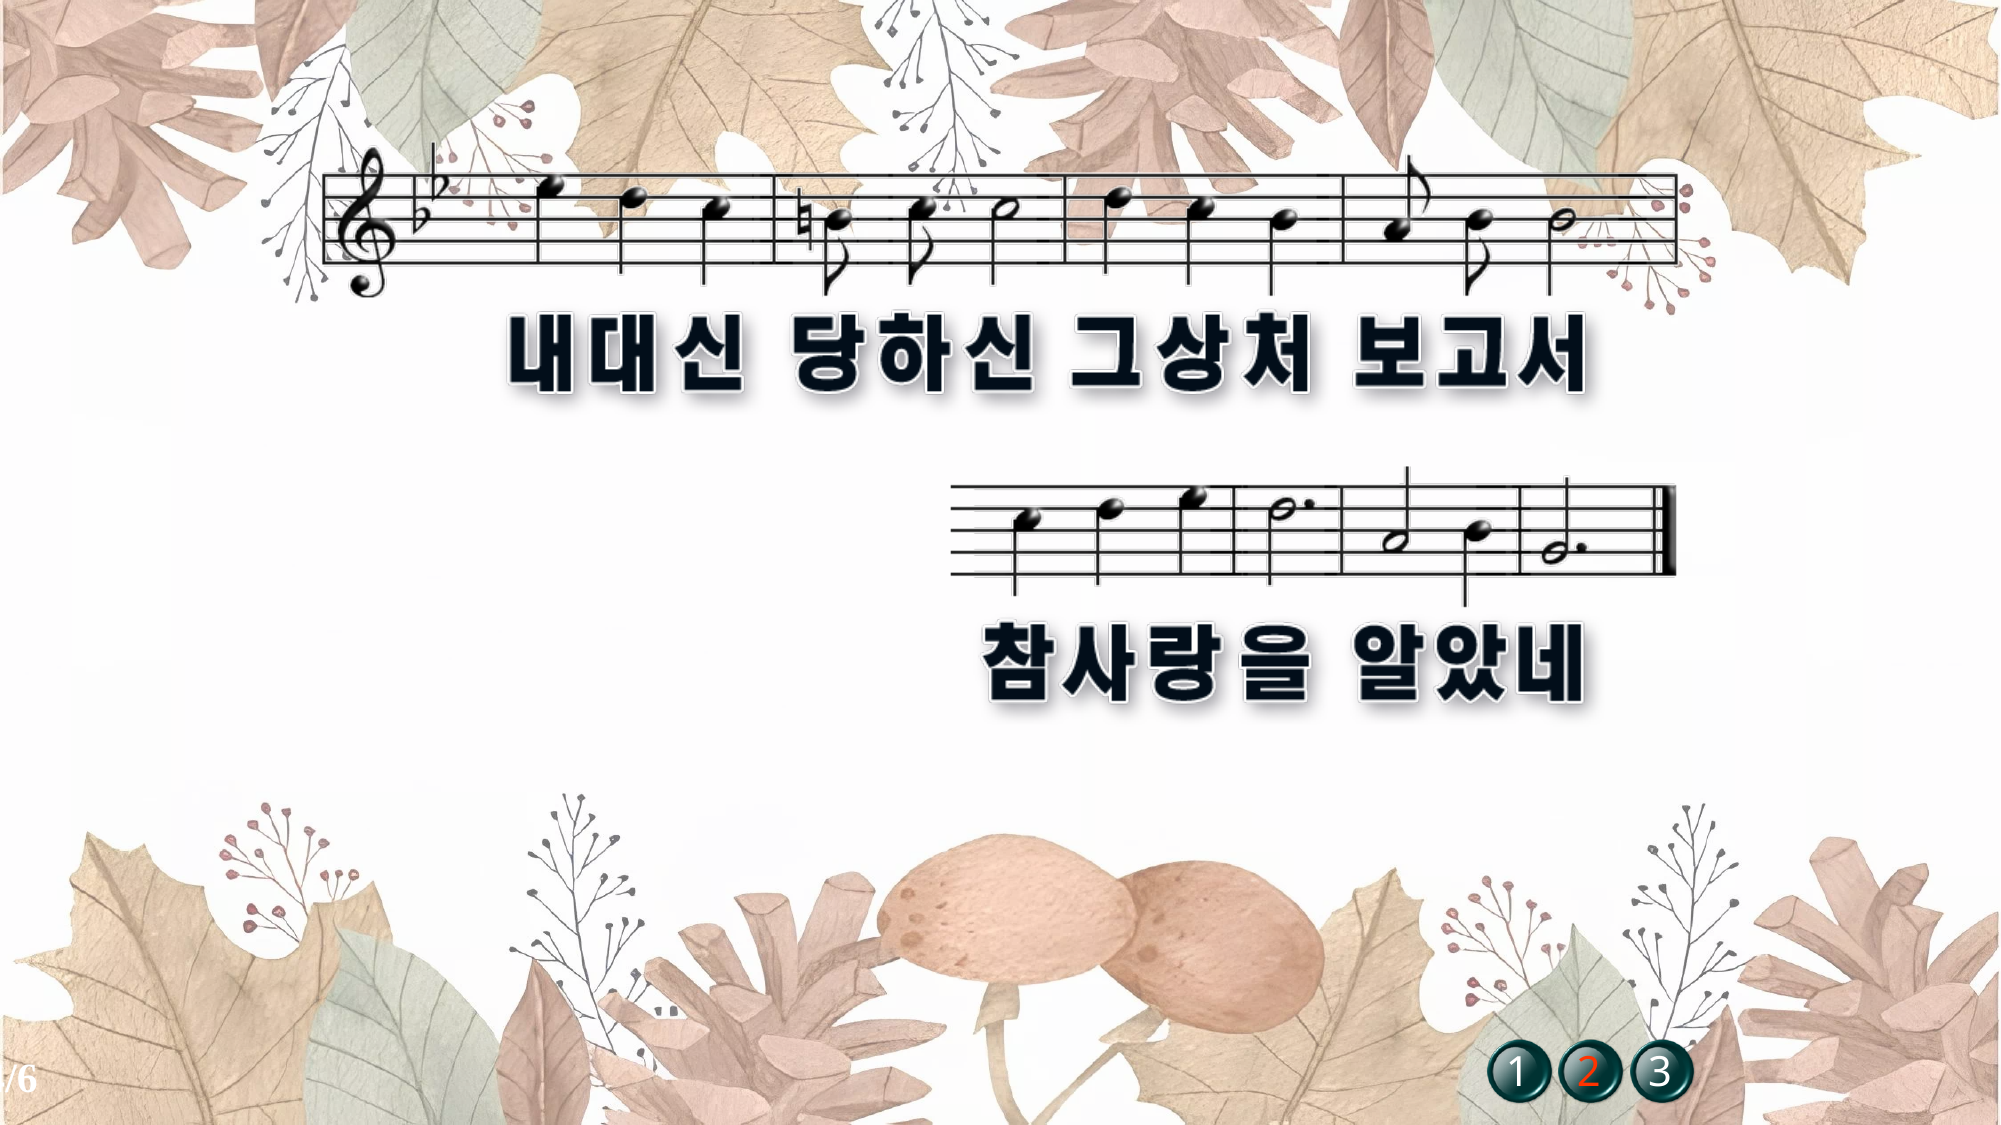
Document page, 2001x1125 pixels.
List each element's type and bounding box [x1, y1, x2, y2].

text_box [1555, 1035, 1626, 1106]
text_box [1627, 1035, 1697, 1106]
text_box [1484, 1035, 1555, 1106]
picture [0, 0, 2001, 1125]
